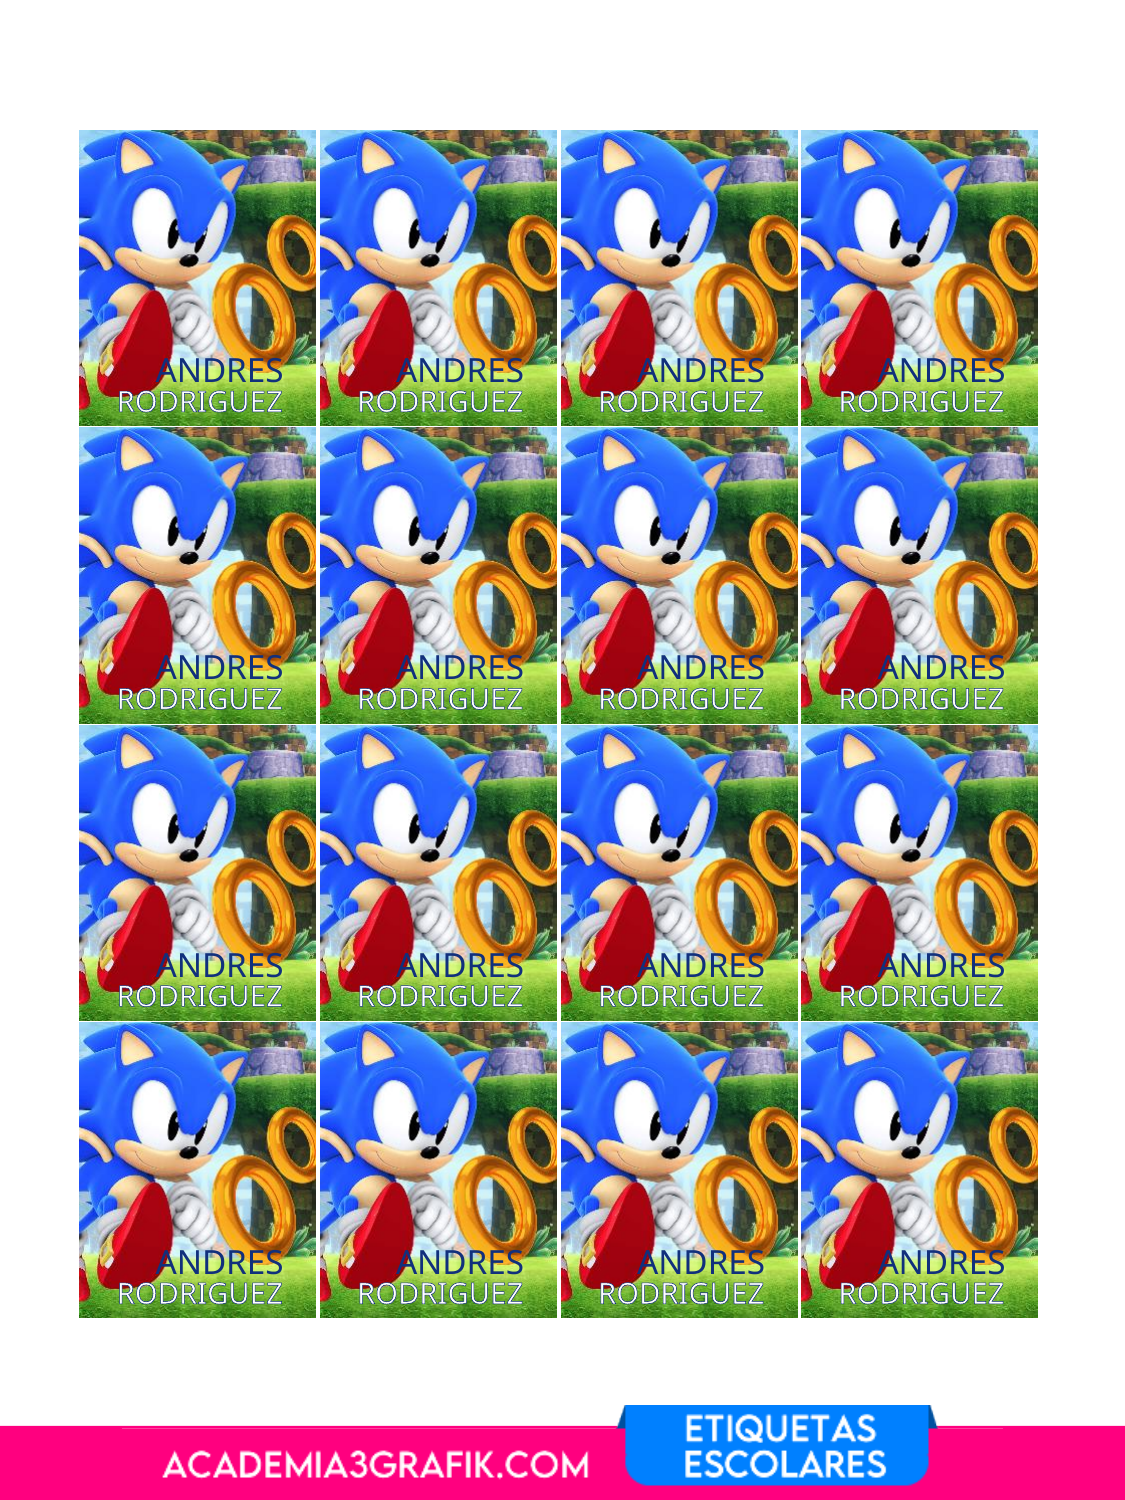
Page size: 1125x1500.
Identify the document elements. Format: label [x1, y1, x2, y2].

picture [319, 725, 557, 1021]
picture [79, 725, 316, 1021]
picture [801, 130, 1038, 426]
picture [79, 427, 316, 724]
picture [560, 427, 798, 724]
picture [319, 1022, 557, 1318]
picture [560, 1022, 798, 1318]
picture [122, 1405, 1003, 1500]
picture [319, 130, 557, 426]
picture [801, 725, 1038, 1021]
picture [801, 427, 1038, 724]
picture [79, 130, 316, 426]
picture [560, 130, 798, 426]
picture [79, 1022, 316, 1318]
picture [801, 1022, 1038, 1318]
picture [560, 725, 798, 1021]
picture [319, 427, 557, 724]
